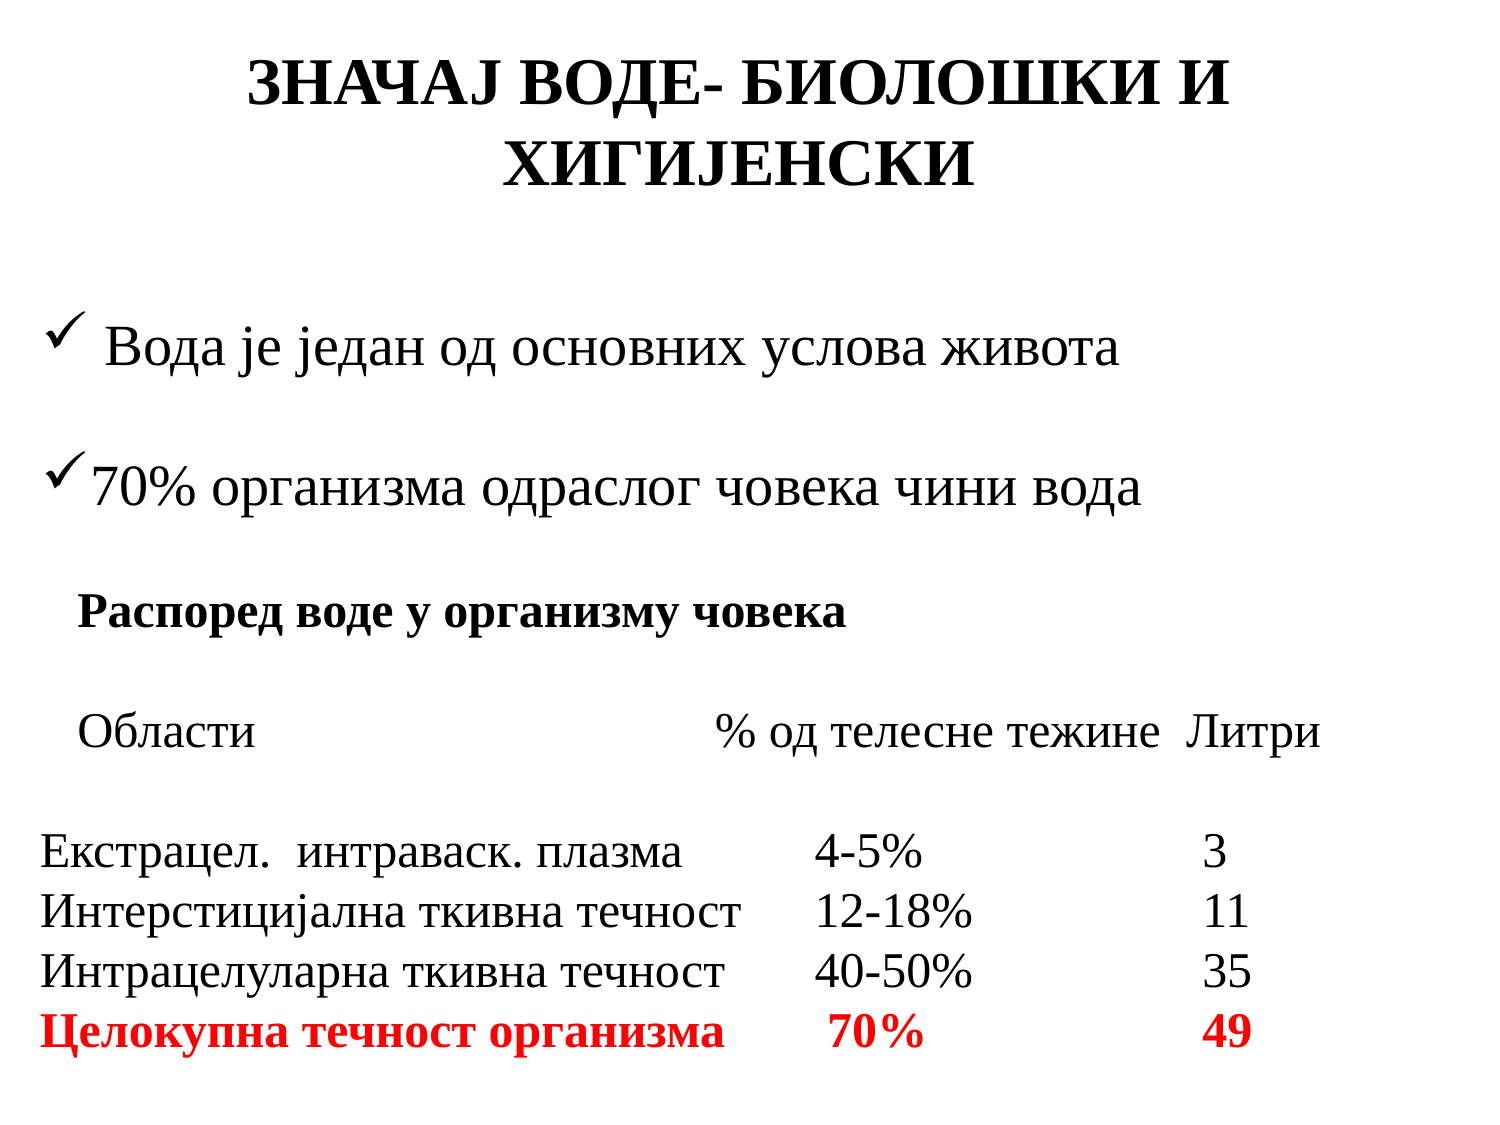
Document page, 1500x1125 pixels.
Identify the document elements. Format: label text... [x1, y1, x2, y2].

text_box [299, 505, 1201, 616]
text_box ЗНАЧАЈ ВОДЕ- БИОЛОШКИ И ХИГИЈЕНСКИ [0, 30, 1479, 206]
text_box Вода је један од основних услова живота 70% организма одраслог човека чини вода Распоред воде у организму човека Области % од телесне тежине Литри Екстрацел. интраваск. плазма 4-5% 3 Интерстицијална ткивна течност 12-18% 11 Интрацелуларна ткивна течност 40-50% 35 Целокупна течност организма 70% 49 [0, 299, 1463, 1125]
